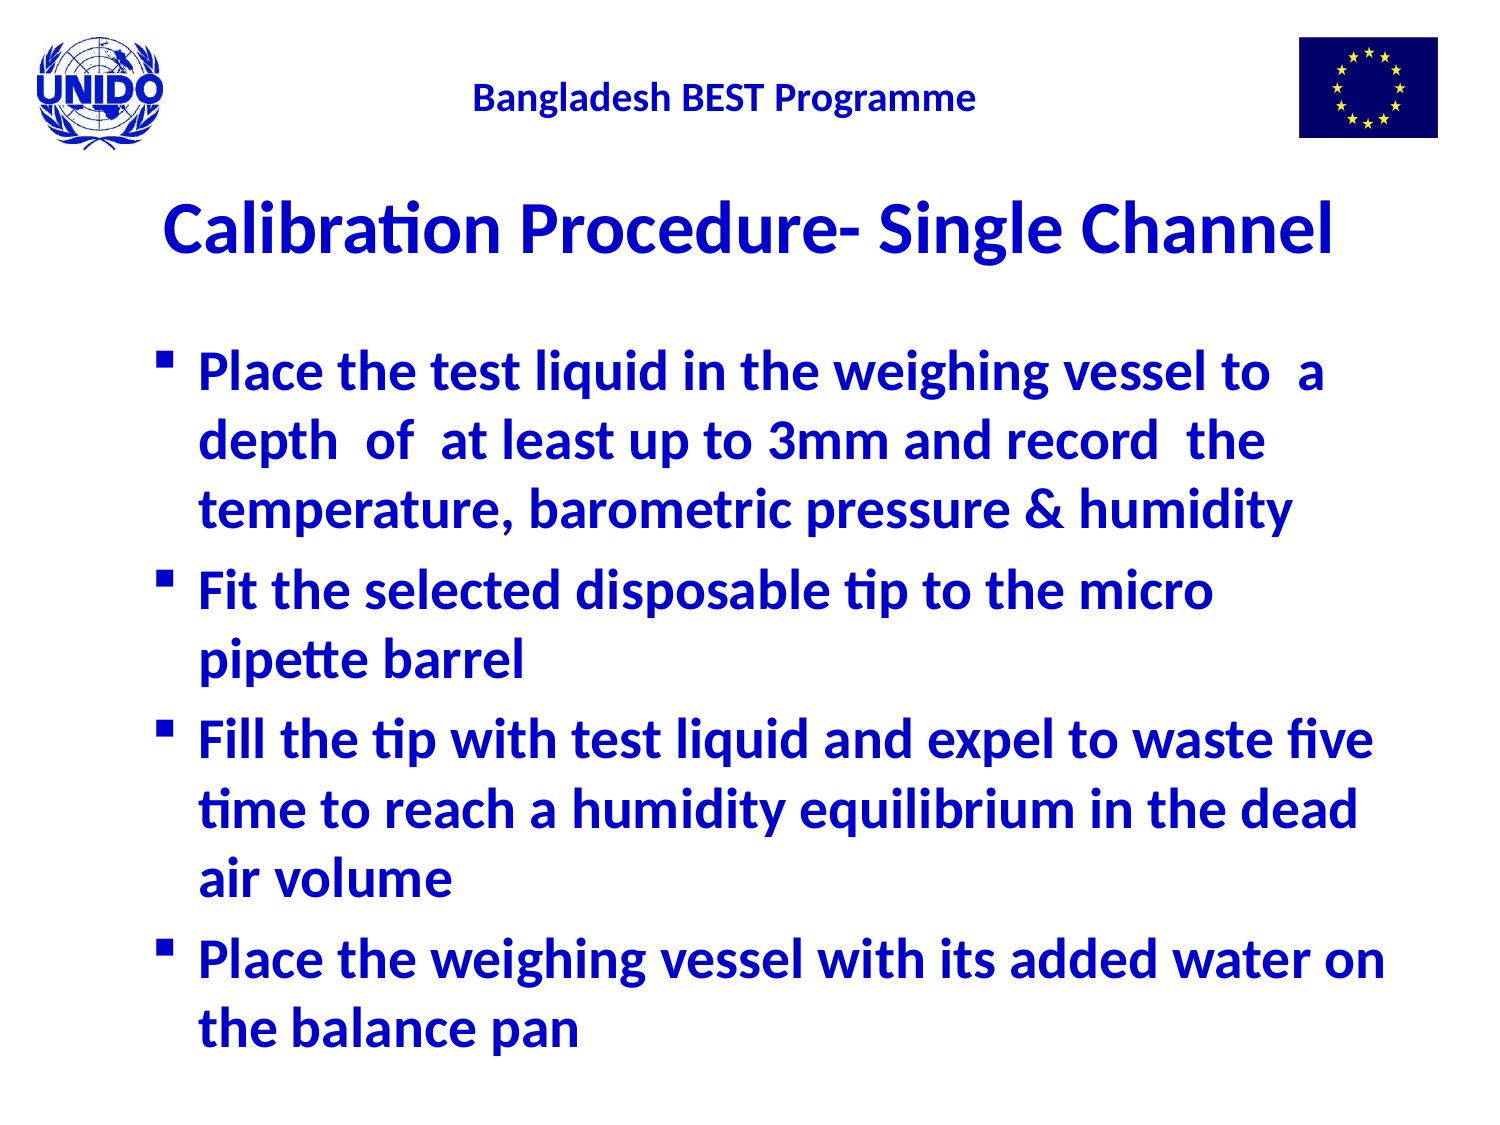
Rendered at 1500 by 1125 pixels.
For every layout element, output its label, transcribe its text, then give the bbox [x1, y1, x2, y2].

picture [37, 37, 163, 151]
picture [1299, 37, 1438, 138]
text_box Bangladesh BEST Programme [362, 62, 1125, 128]
list Place the test liquid in the weighing vessel to a depth of at least up to 3mm and record the temperature, barometric pressure & humidity Fit the selected disposable tip to the micro pipette barrel Fill the tip with test liquid and expel to waste five time to reach a humidity equilibrium in the dead air volume Place the weighing vessel with its added water on the balance pan [62, 324, 1413, 1068]
title Calibration Procedure- Single Channel [75, 174, 1425, 363]
